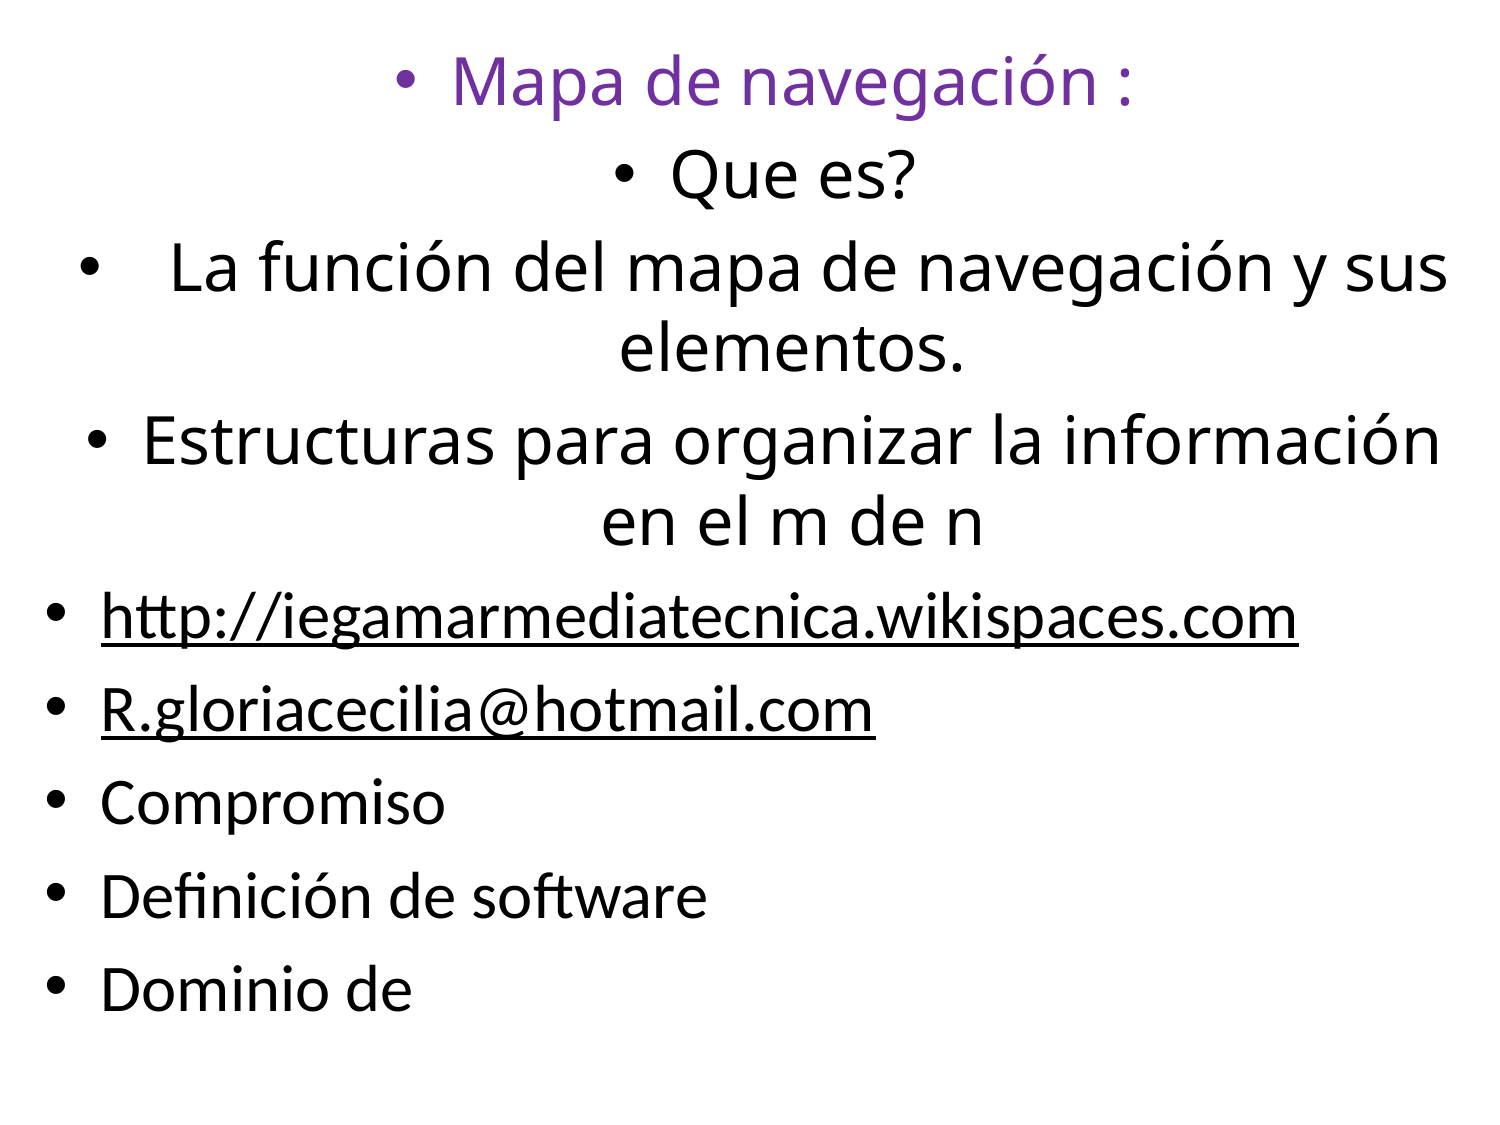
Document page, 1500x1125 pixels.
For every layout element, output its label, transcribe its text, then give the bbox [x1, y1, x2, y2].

list Mapa de navegación : Que es? La función del mapa de navegación y sus elementos. Estructuras para organizar la información en el m de n http://iegamarmediatecnica.wikispaces.com R.gloriacecilia@hotmail.com Compromiso Definición de software Dominio de [29, 30, 1500, 1125]
